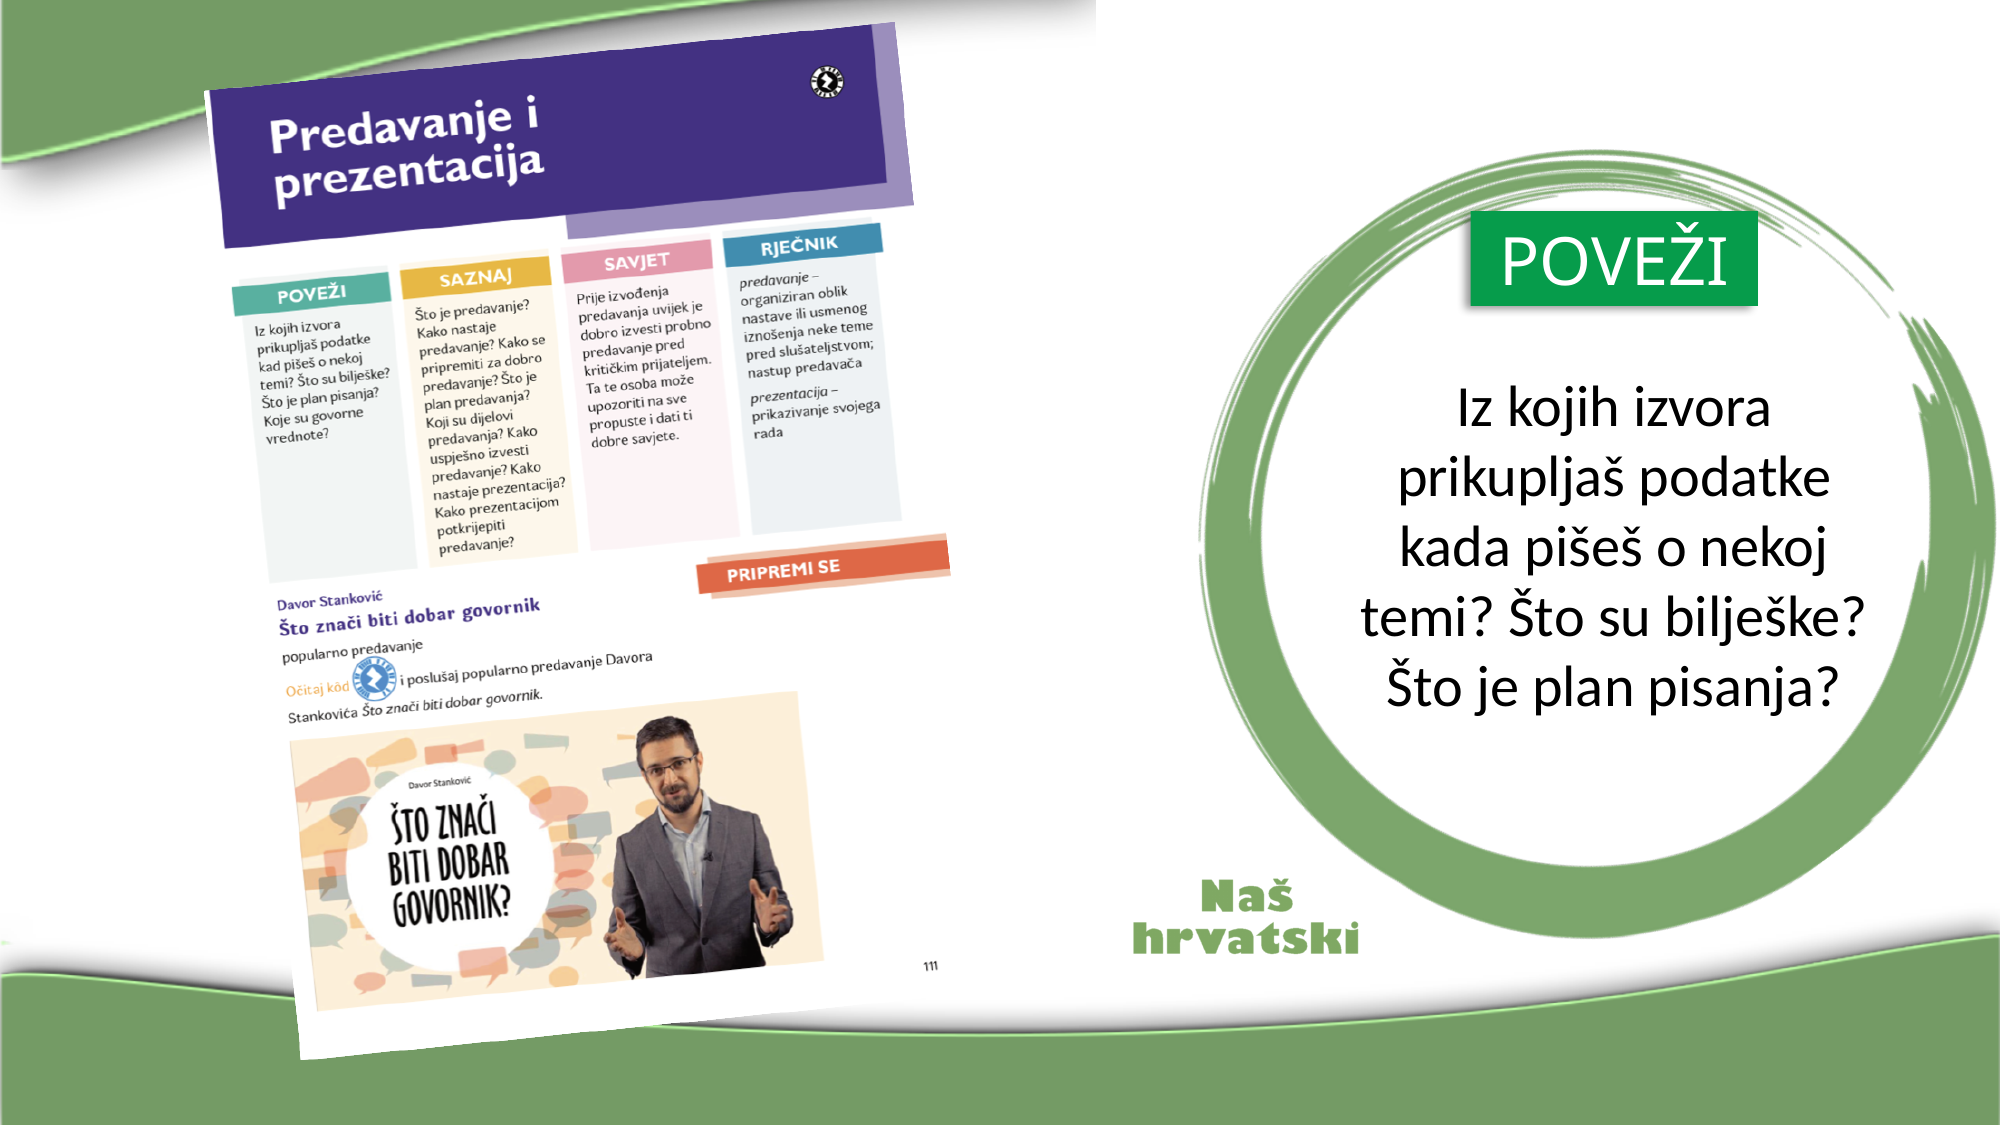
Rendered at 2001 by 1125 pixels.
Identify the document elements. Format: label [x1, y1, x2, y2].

picture [204, 0, 1994, 1125]
